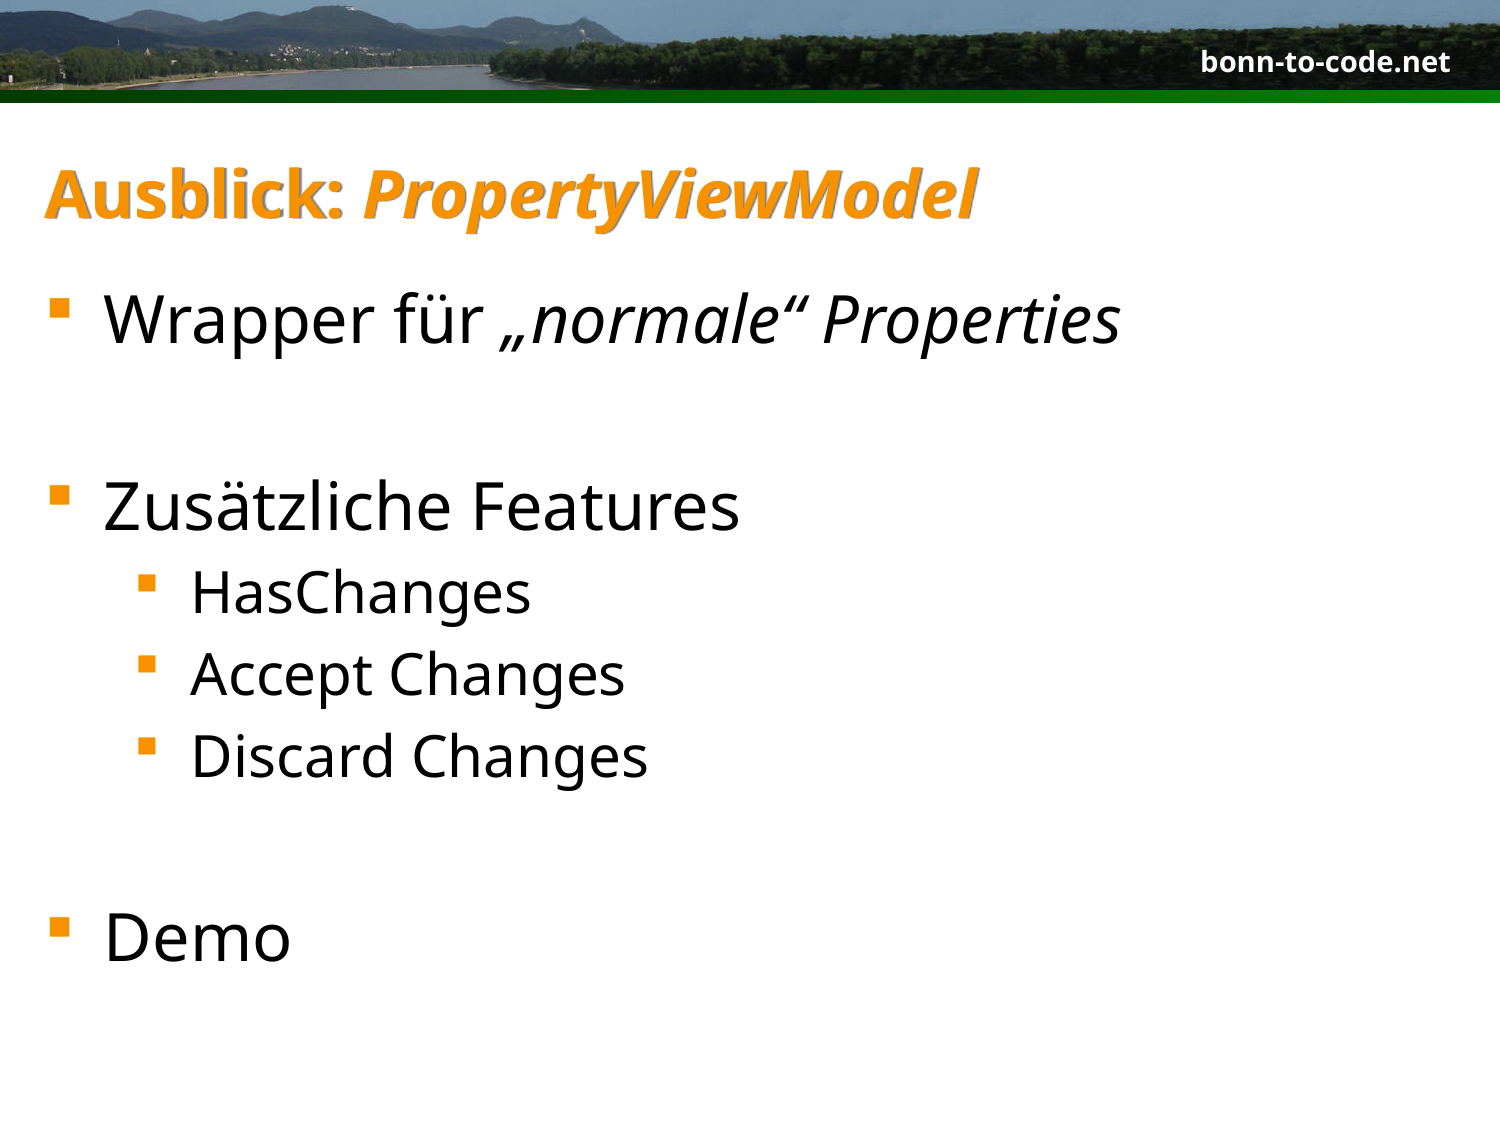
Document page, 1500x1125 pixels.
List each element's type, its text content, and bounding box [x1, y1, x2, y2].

picture [0, 0, 1500, 90]
list Wrapper für „normale“ Properties Zusätzliche Features HasChanges Accept Changes Discard Changes Demo [29, 269, 1471, 1125]
title Ausblick: PropertyViewModel [29, 113, 1471, 269]
